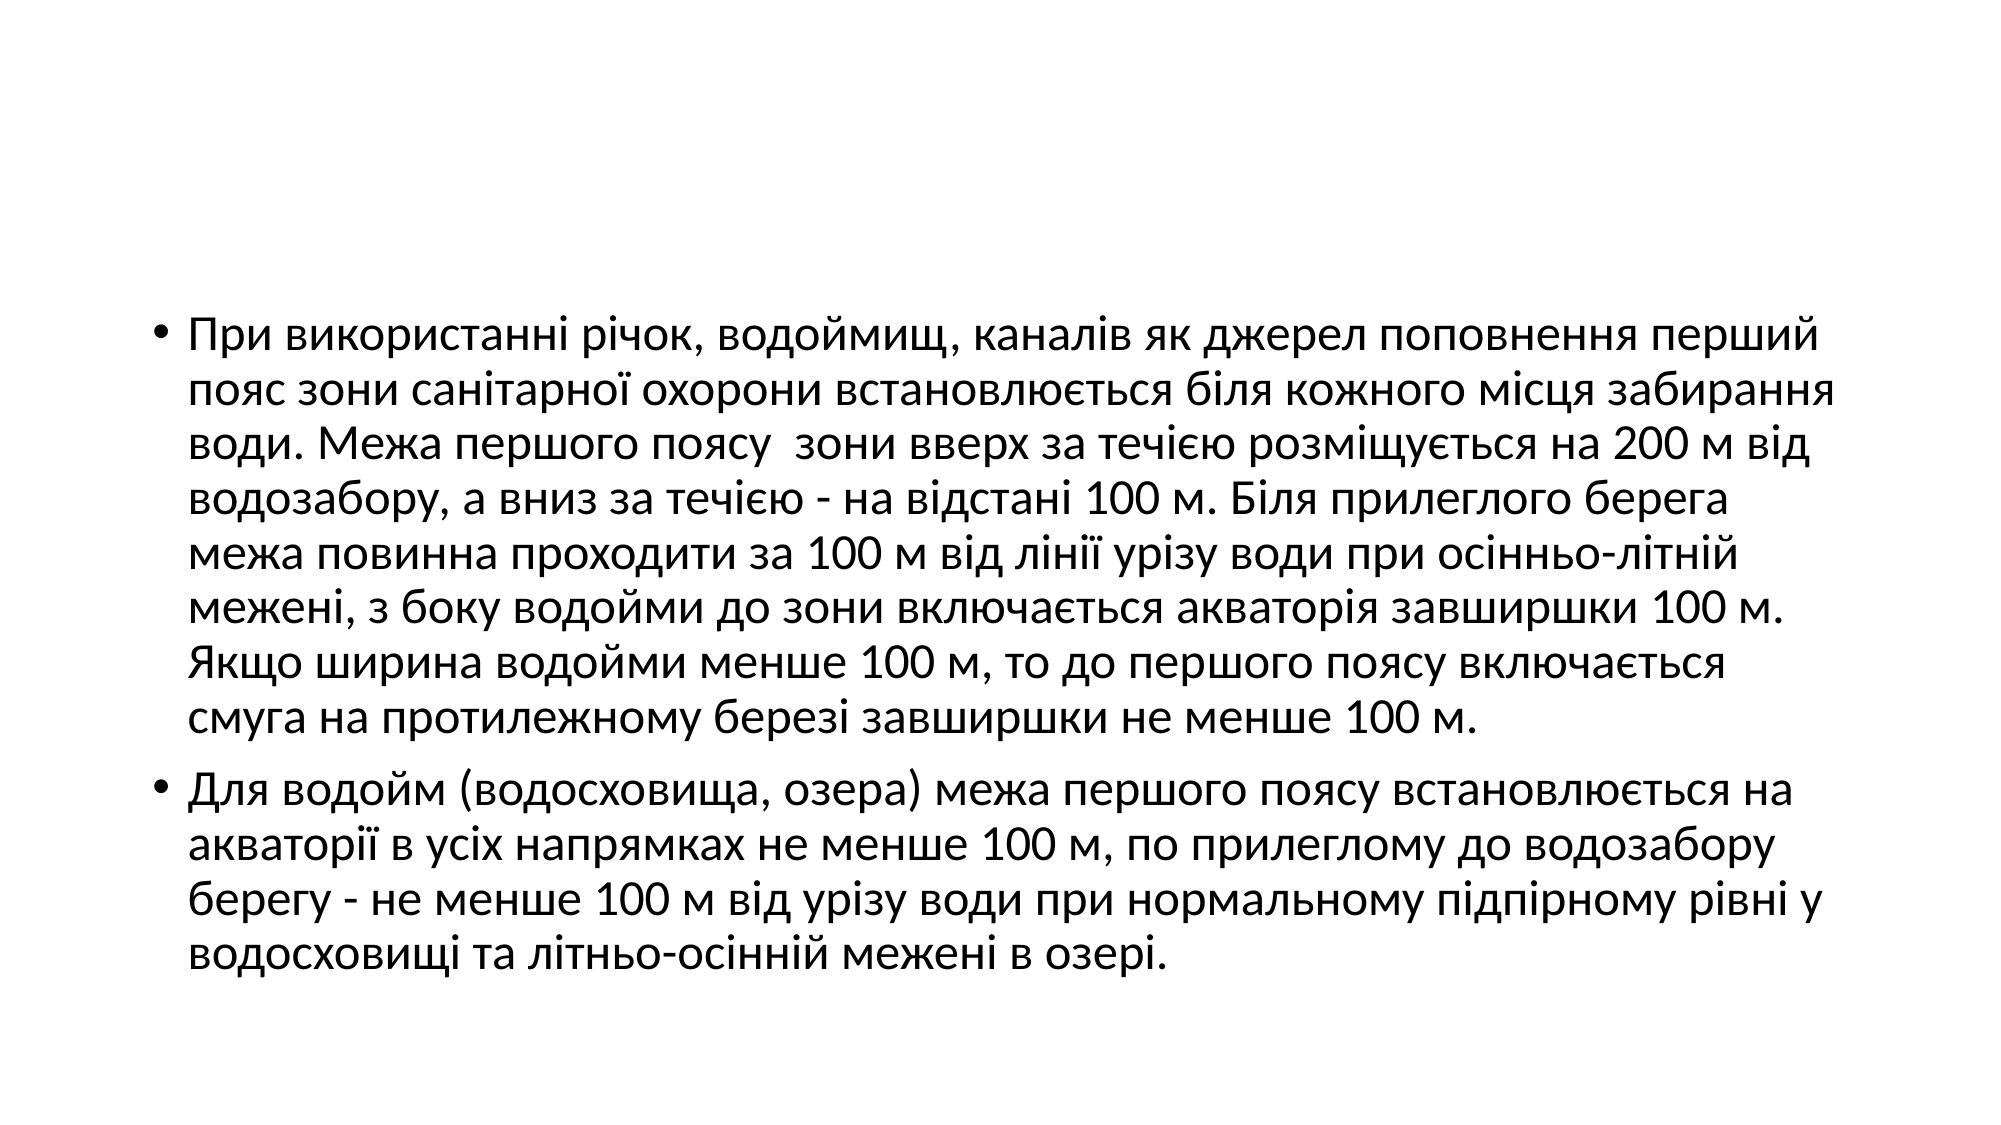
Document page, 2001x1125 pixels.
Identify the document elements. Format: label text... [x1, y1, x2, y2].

list При використанні річок, водоймищ, каналів як джерел поповнення перший пояс зони санітарної охорони встановлюється біля кожного місця забирання води. Межа першого поясу зони вверх за течією розміщується на 200 м від водозабору, а вниз за течією - на відстані 100 м. Біля прилеглого берега межа повинна проходити за 100 м від лінії урізу води при осінньо-літній межені, з боку водойми до зони включається акваторія завширшки 100 м. Якщо ширина водойми менше 100 м, то до пер­шого поясу включається смуга на протилежному березі завширшки не менше 100 м. Для водойм (водосховища, озера) межа першого поясу встановлюється на акваторії в усіх напрямках не менше 100 м, по прилеглому до водозабору берегу - не менше 100 м від урізу води при нормальному підпірному рівні у водосховищі та літньо-осінній межені в озері. [137, 299, 1863, 1014]
